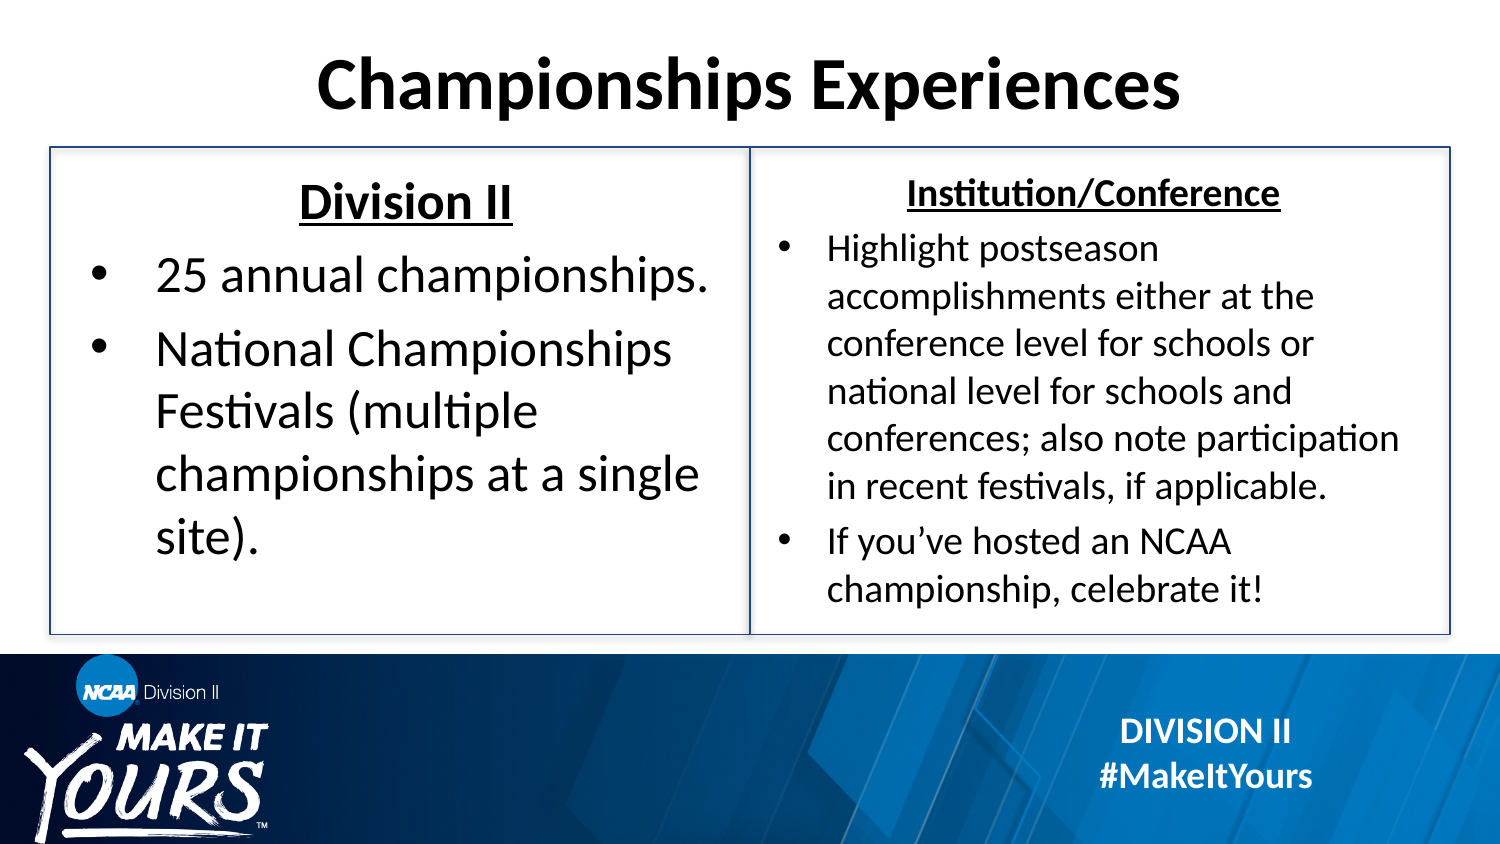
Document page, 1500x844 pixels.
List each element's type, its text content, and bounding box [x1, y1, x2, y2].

list Division II 25 annual championships. National Championships Festivals (multiple championships at a single site). [75, 159, 738, 655]
list Institution/Conference Highlight postseason accomplishments either at the conference level for schools or national level for schools and conferences; also note participation in recent festivals, if applicable. If you’ve hosted an NCAA championship, celebrate it! [762, 159, 1425, 655]
title Championships Experiences [75, 9, 1425, 150]
picture [0, 654, 1500, 844]
